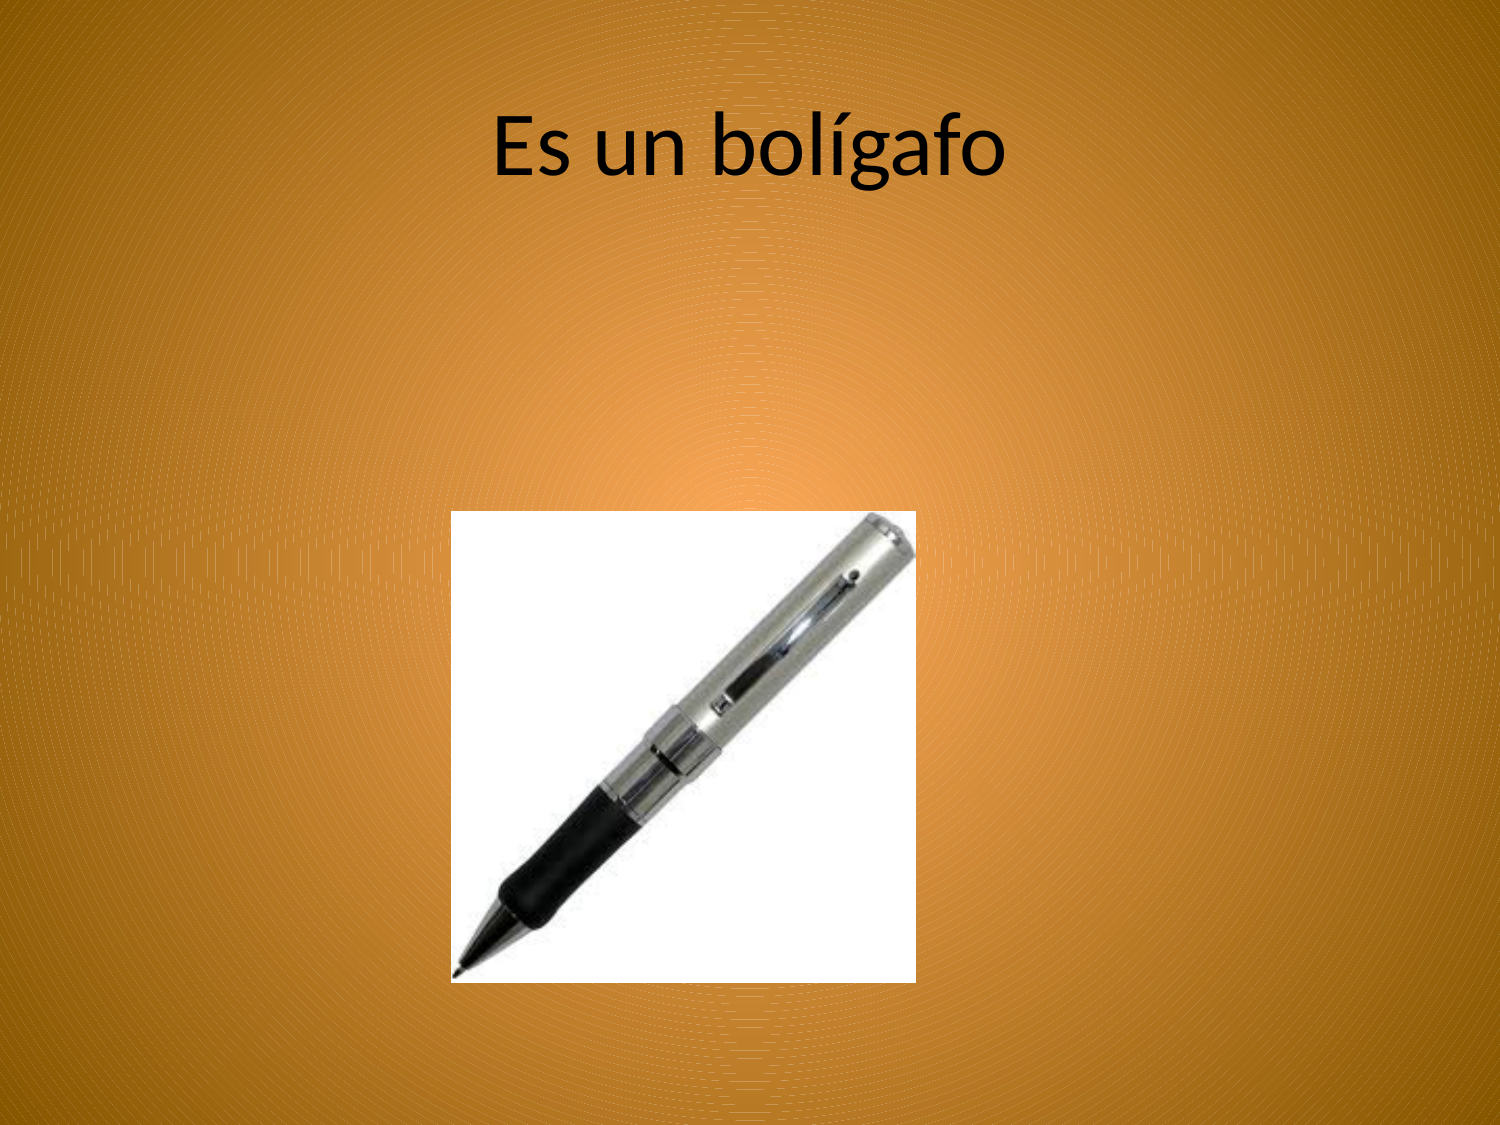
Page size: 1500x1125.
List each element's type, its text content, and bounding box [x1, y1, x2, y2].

picture [450, 511, 916, 983]
title Es un bolígafo [75, 45, 1425, 233]
